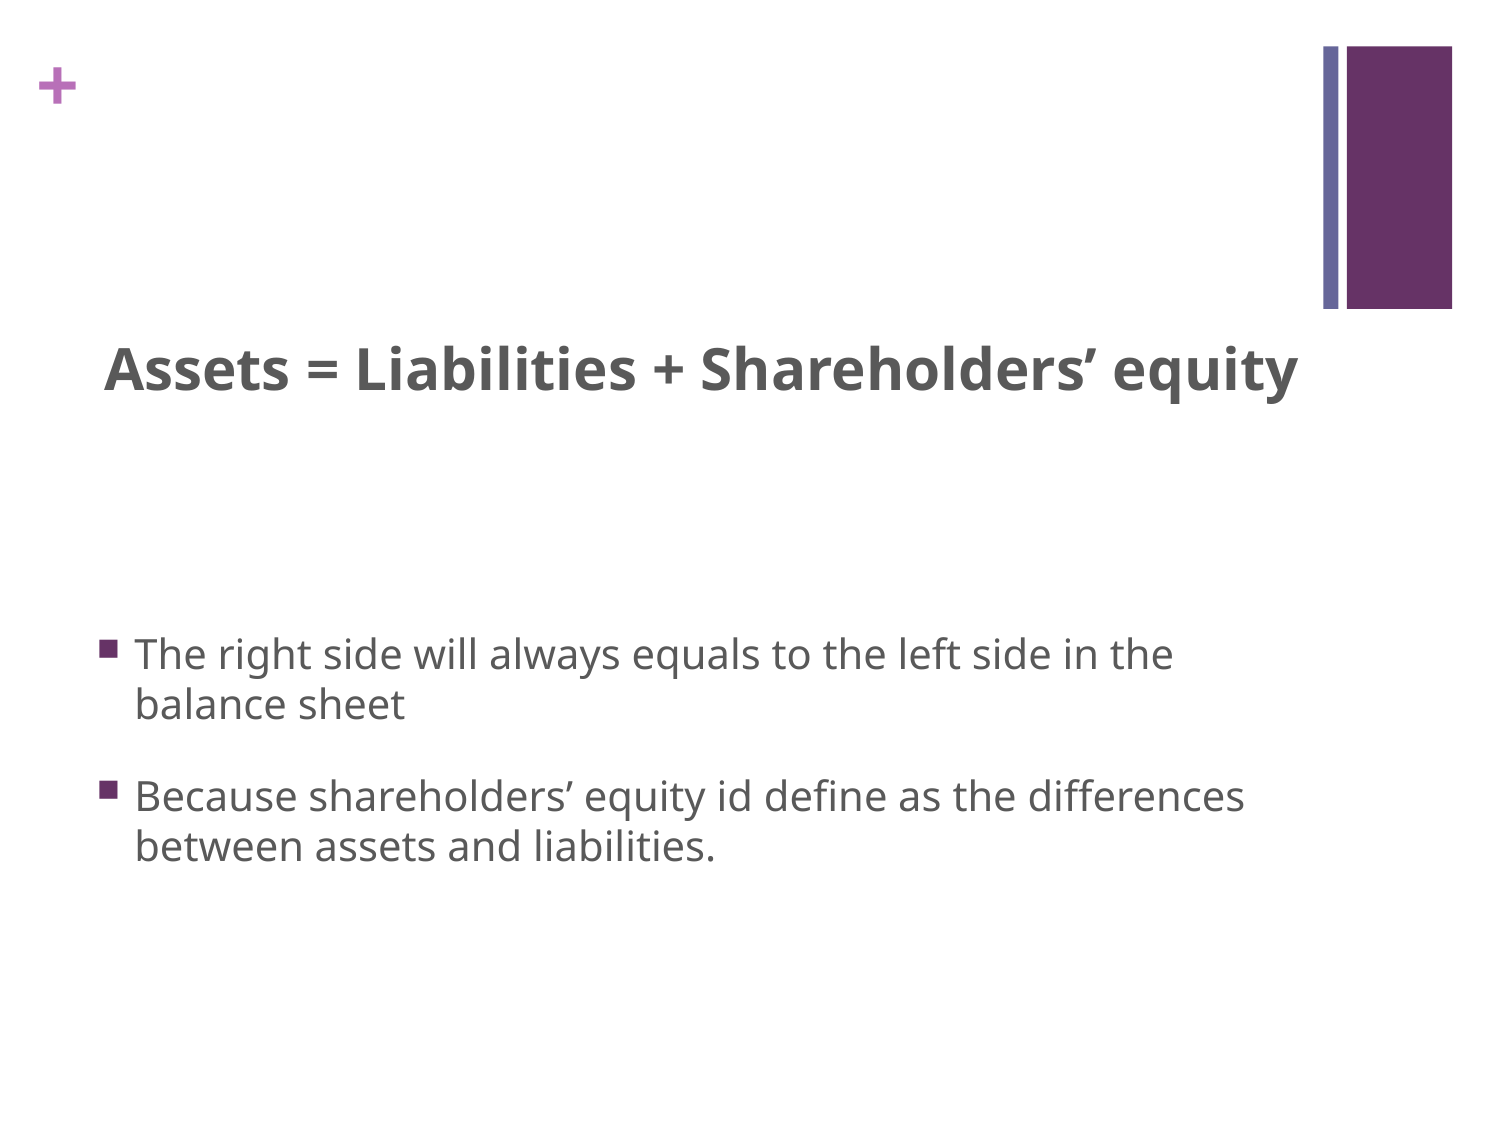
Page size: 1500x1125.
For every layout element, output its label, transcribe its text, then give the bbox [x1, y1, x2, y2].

list Assets = Liabilities + Shareholders’ equity The right side will always equals to the left side in the balance sheet Because shareholders’ equity id define as the differences between assets and liabilities. [81, 324, 1322, 1005]
